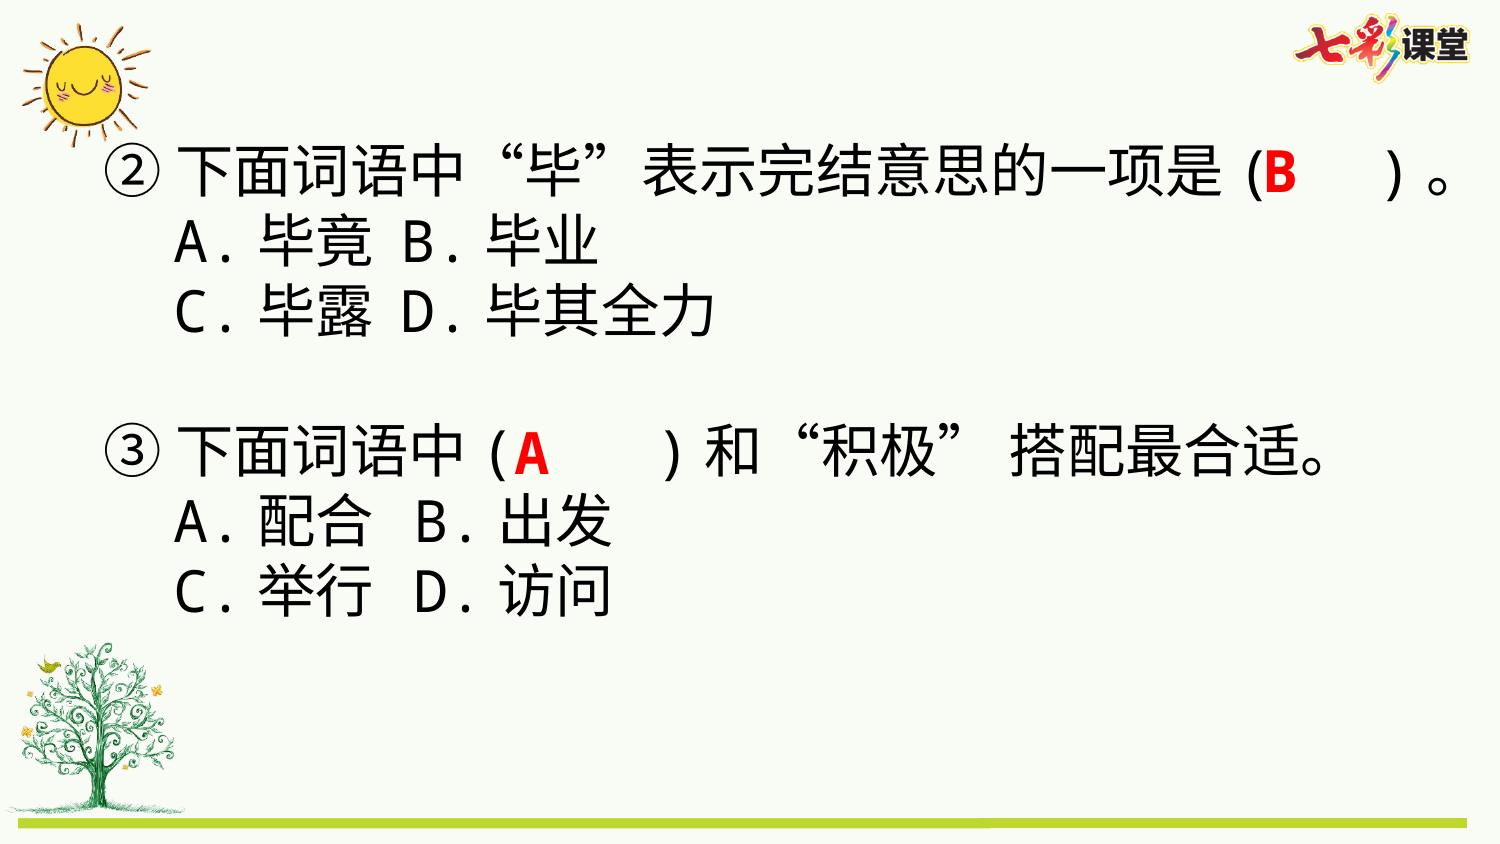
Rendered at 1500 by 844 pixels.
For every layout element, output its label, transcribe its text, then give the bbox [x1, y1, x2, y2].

picture [0, 608, 1467, 844]
picture [0, 0, 173, 172]
picture [1291, 9, 1472, 87]
text_box B [1247, 126, 1313, 212]
text_box A [499, 409, 565, 495]
text_box ②下面词语中“毕”表示完结意思的一项是( )。 A.毕竟 B.毕业 C.毕露 D.毕其全力 ③下面词语中( )和“积极” 搭配最合适。 A.配合 B.出发 C.举行 D.访问 [88, 126, 1500, 702]
